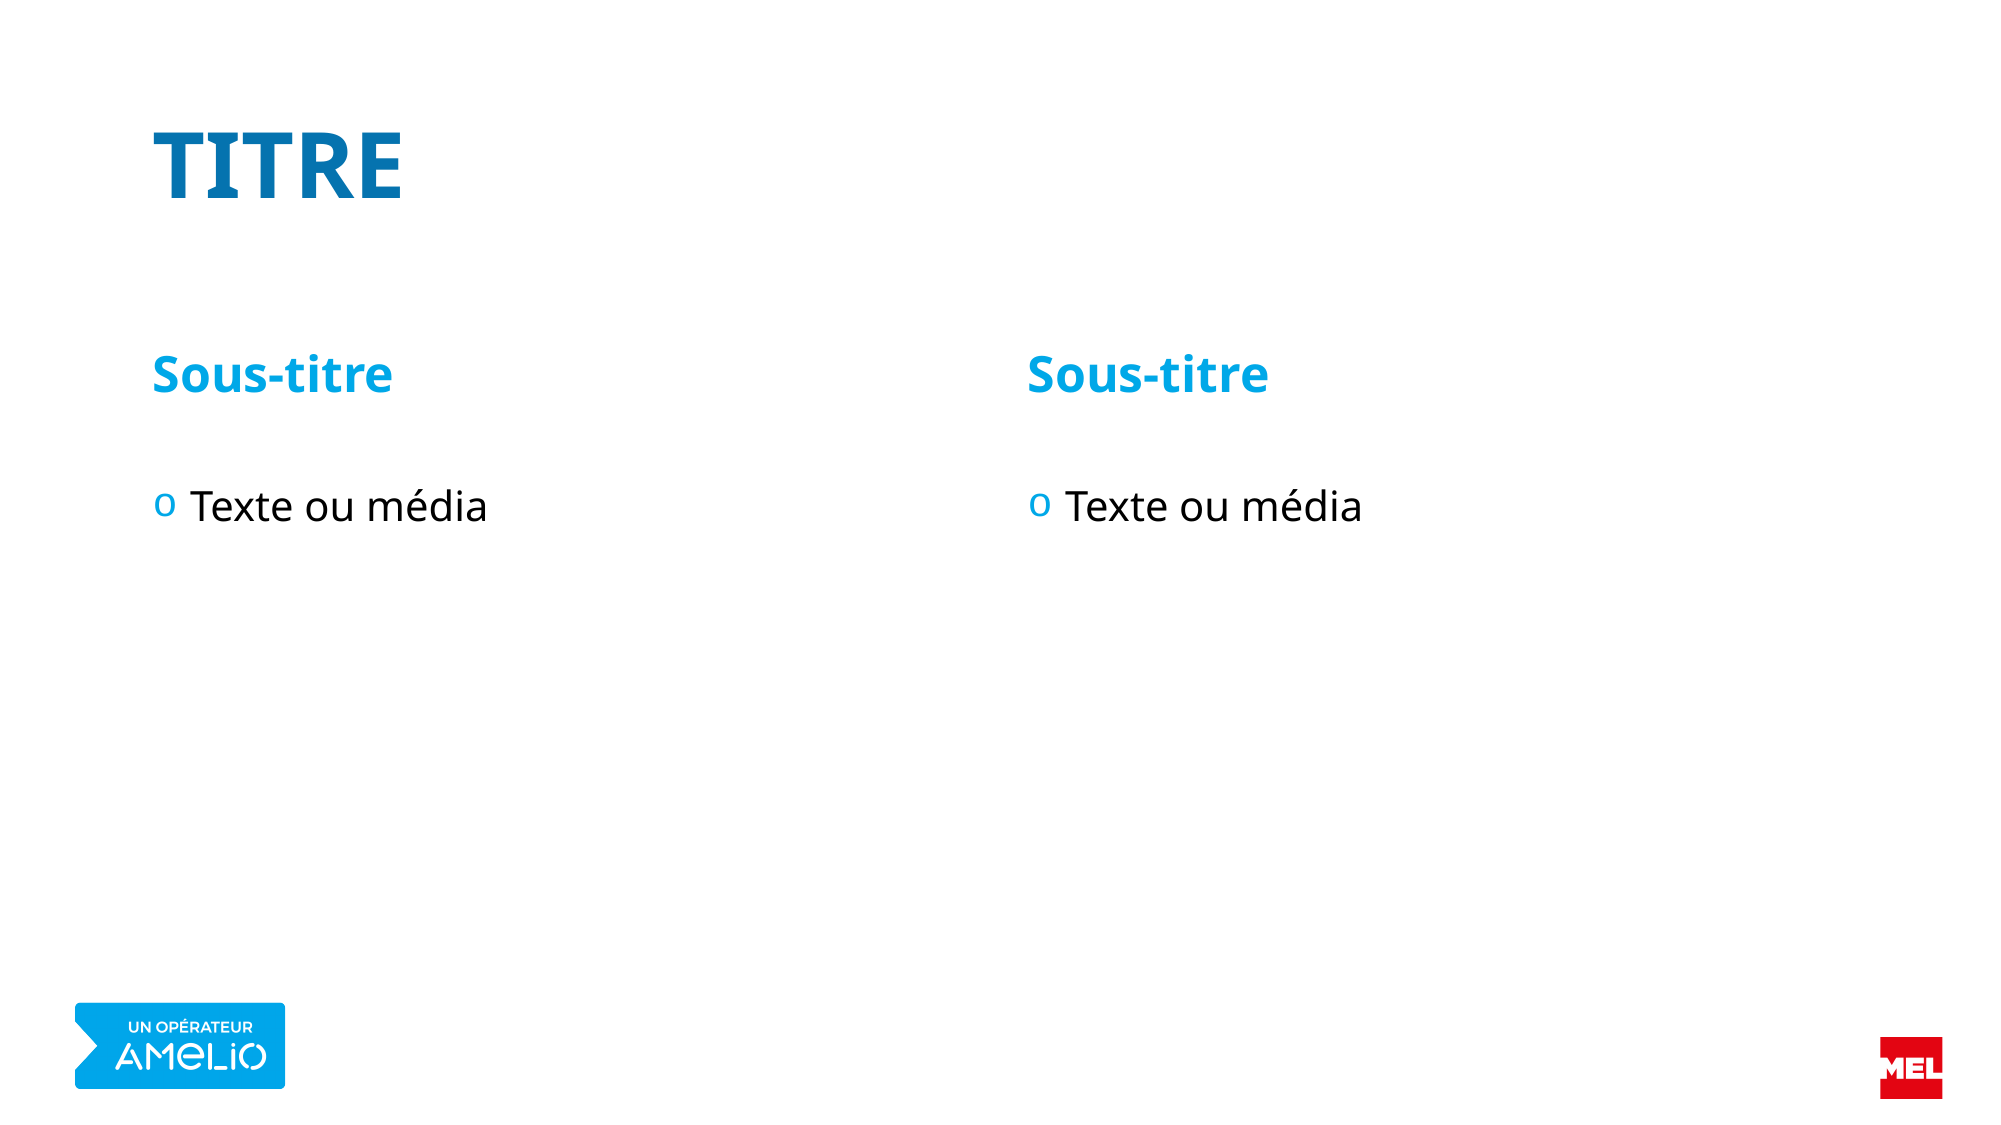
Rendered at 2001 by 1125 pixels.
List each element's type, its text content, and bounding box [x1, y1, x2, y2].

picture [1880, 1037, 1943, 1099]
list Texte ou média [1012, 477, 1863, 969]
picture [40, 960, 320, 1125]
title TITRE [137, 59, 1863, 278]
list Texte ou média [137, 477, 984, 969]
list Sous-titre [1012, 275, 1863, 411]
list Sous-titre [137, 275, 984, 411]
